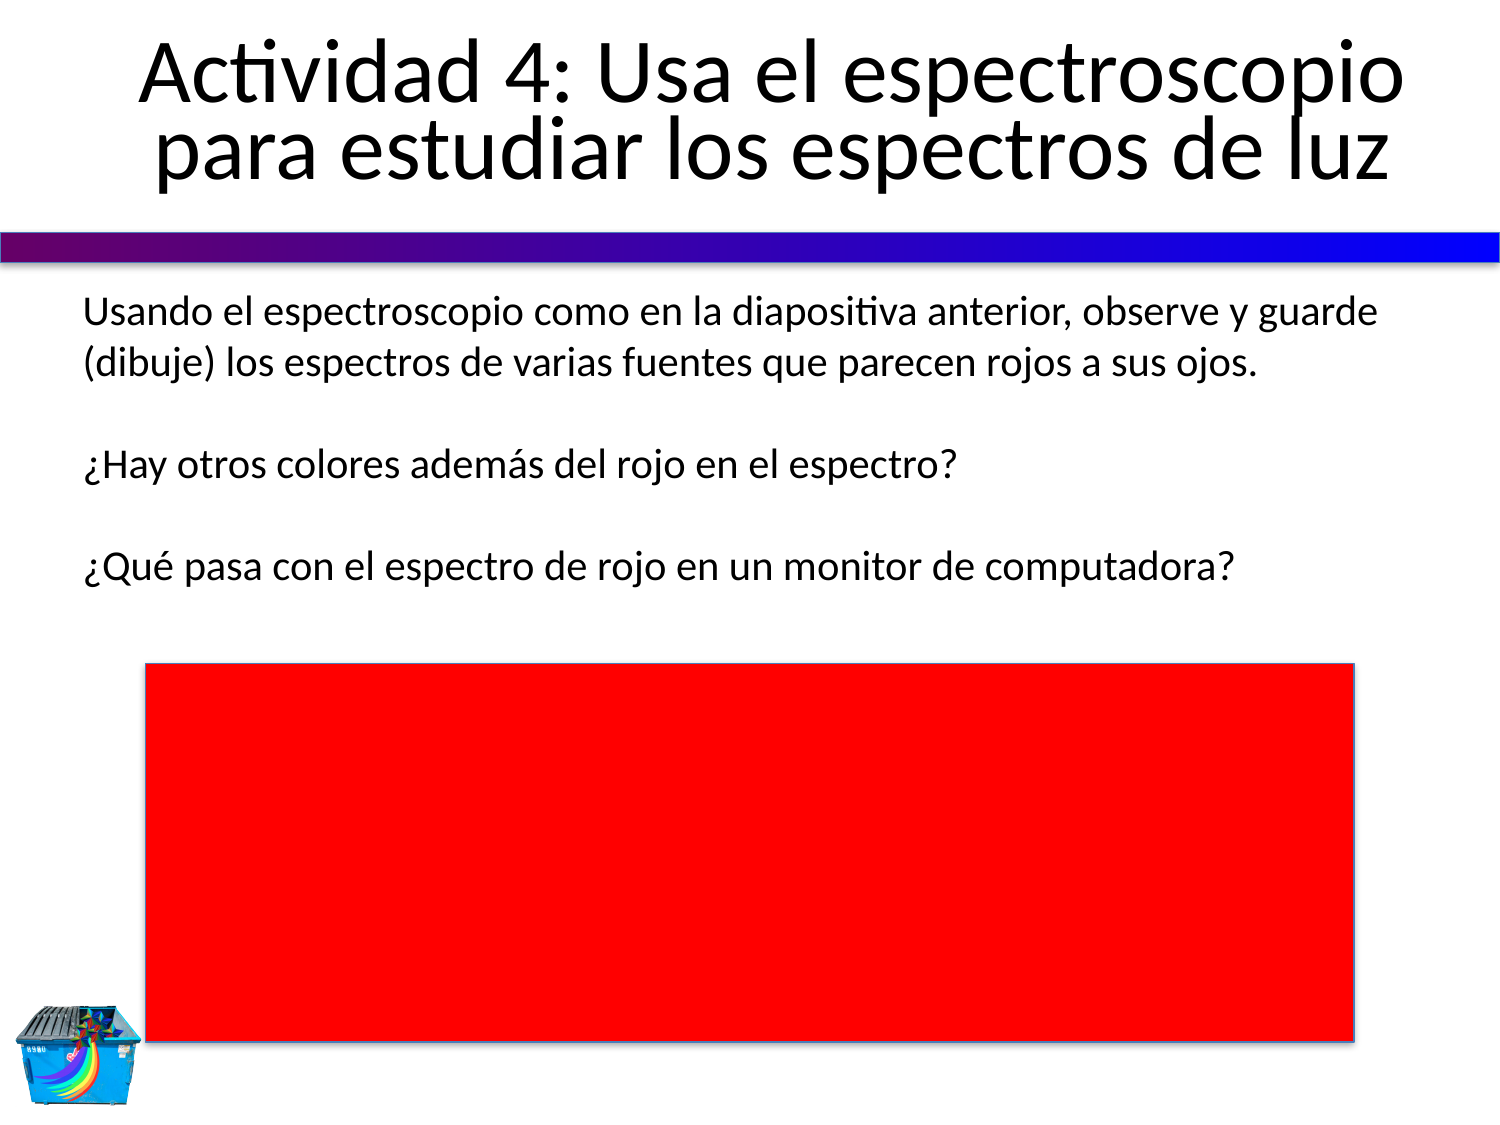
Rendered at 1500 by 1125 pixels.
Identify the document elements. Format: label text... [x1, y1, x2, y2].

picture [14, 1004, 143, 1107]
text_box Usando el espectroscopio como en la diapositiva anterior, observe y guarde (dibuje) los espectros de varias fuentes que parecen rojos a sus ojos. ¿Hay otros colores además del rojo en el espectro? ¿Qué pasa con el espectro de rojo en un monitor de computadora? [67, 275, 1433, 645]
text_box Actividad 4: Usa el espectroscopio para estudiar los espectros de luz [68, 33, 1478, 203]
text_box [145, 663, 1355, 1043]
